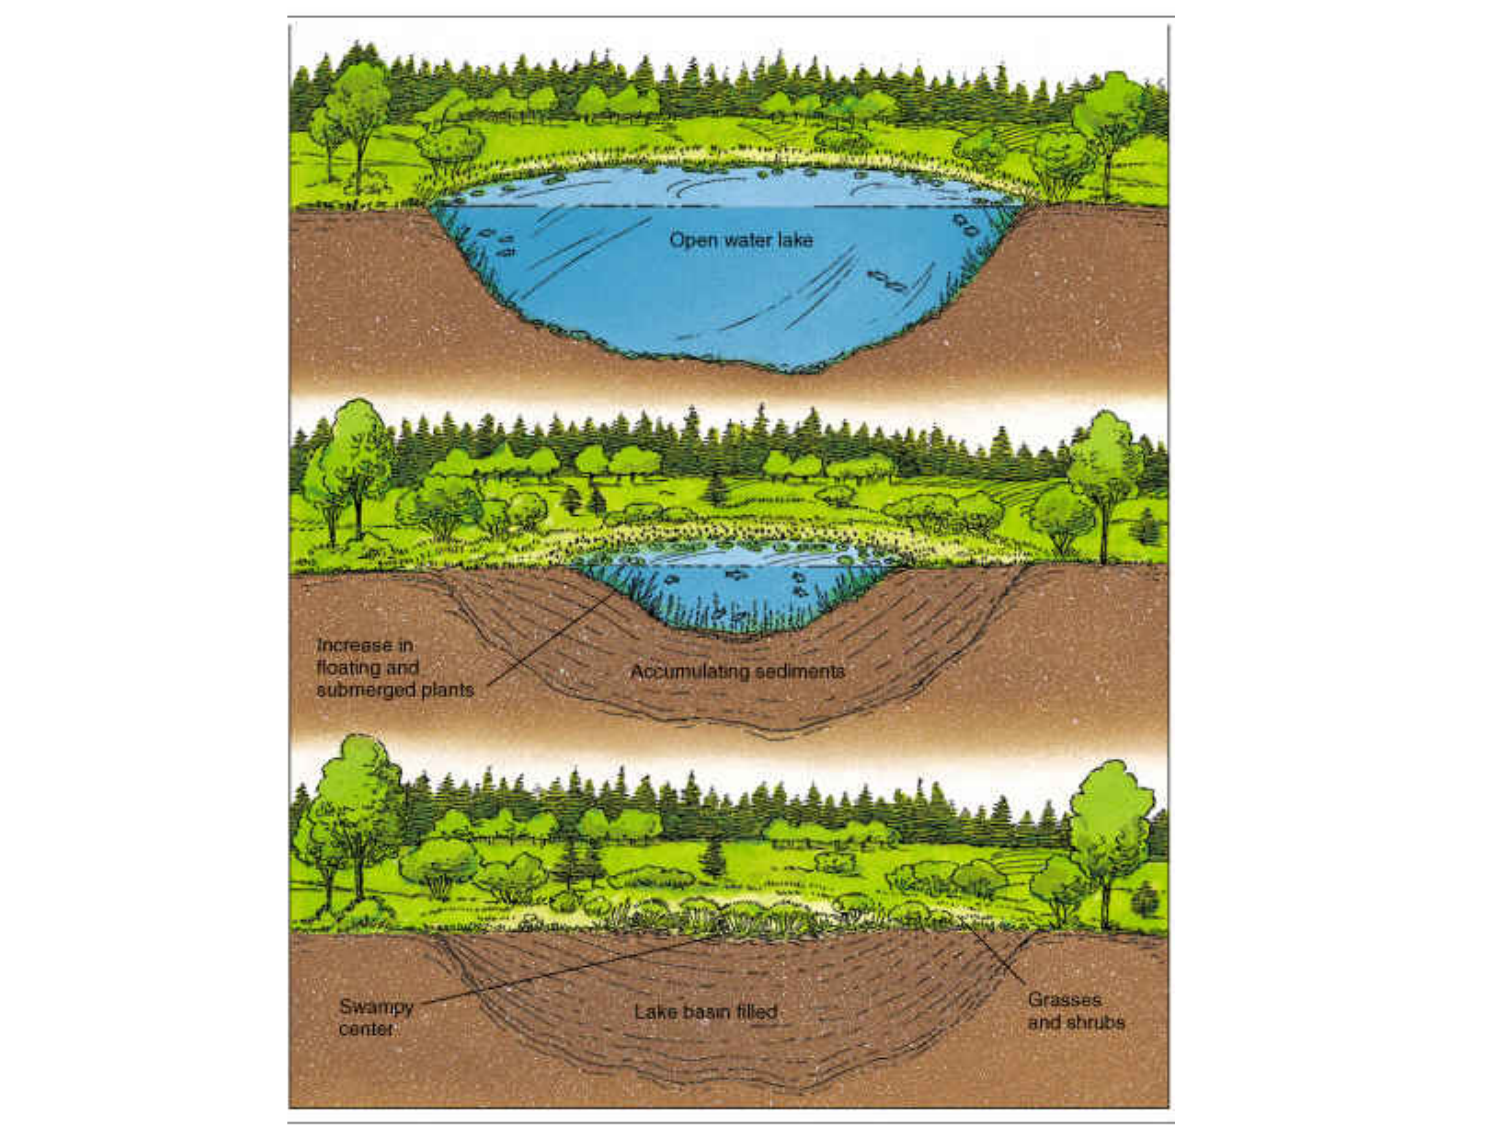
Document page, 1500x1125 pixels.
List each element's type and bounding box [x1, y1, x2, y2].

picture [287, 7, 1176, 1125]
